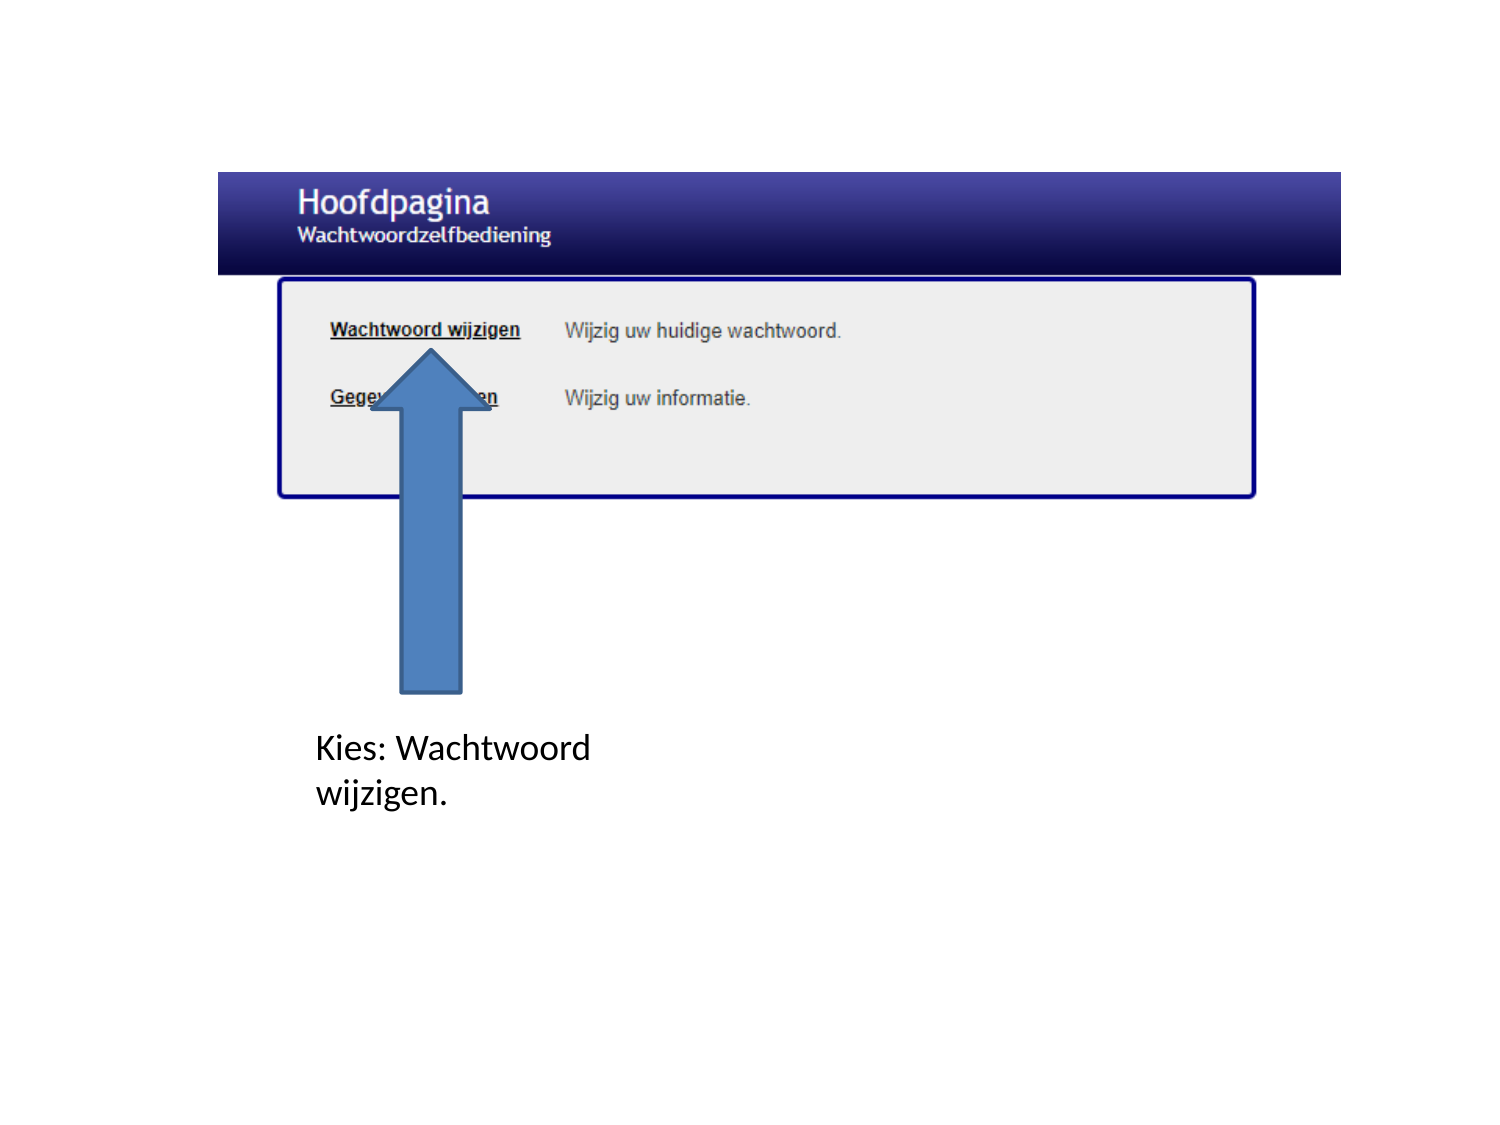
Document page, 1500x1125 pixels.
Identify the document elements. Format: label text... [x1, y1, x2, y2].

text_box Kies: Wachtwoord wijzigen. [301, 715, 632, 821]
picture [218, 172, 1341, 610]
text_box [399, 616, 463, 695]
